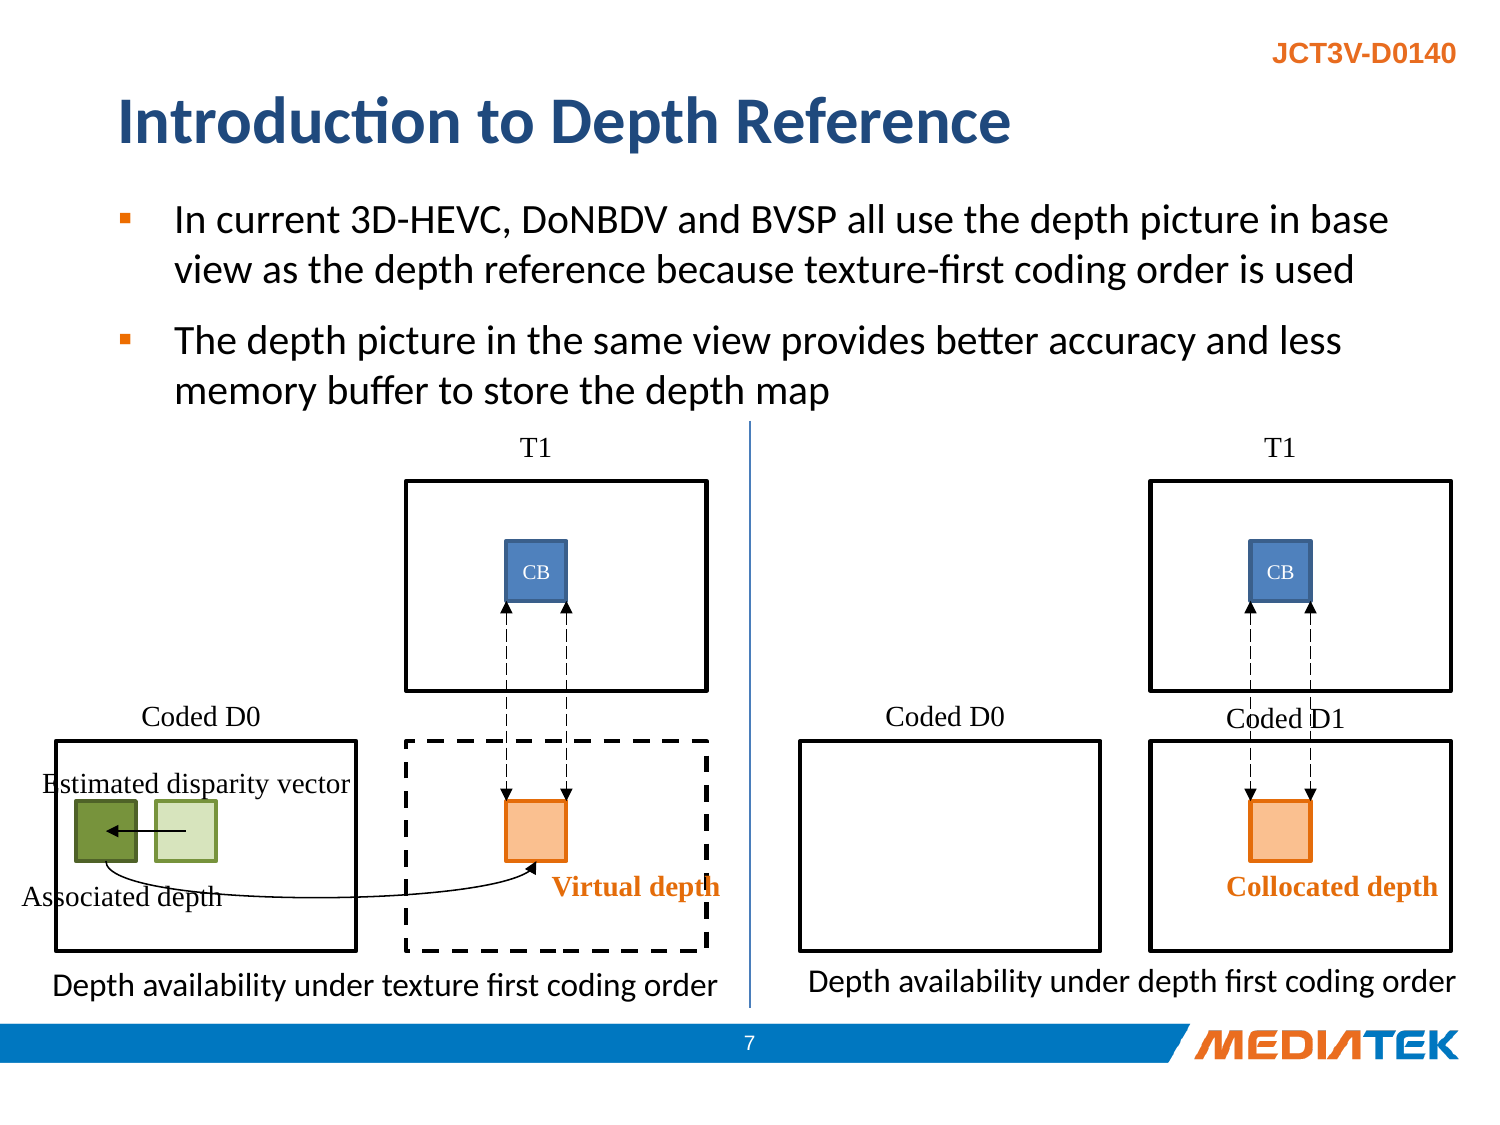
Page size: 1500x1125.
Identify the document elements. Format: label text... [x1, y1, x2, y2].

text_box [799, 420, 1455, 952]
picture [0, 1023, 711, 1063]
slide_number 6 [711, 1022, 789, 1090]
picture [789, 1023, 1459, 1063]
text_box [5, 420, 737, 952]
title Introduction to Depth Reference [101, 62, 1425, 172]
text_box Depth availability under depth first coding order [793, 952, 1473, 1007]
text_box Depth availability under texture first coding order [37, 959, 735, 1011]
list In current 3D-HEVC, DoNBDV and BVSP all use the depth picture in base view as the depth reference because texture-first coding order is used The depth picture in the same view provides better accuracy and less memory buffer to store the depth map [102, 184, 1425, 998]
